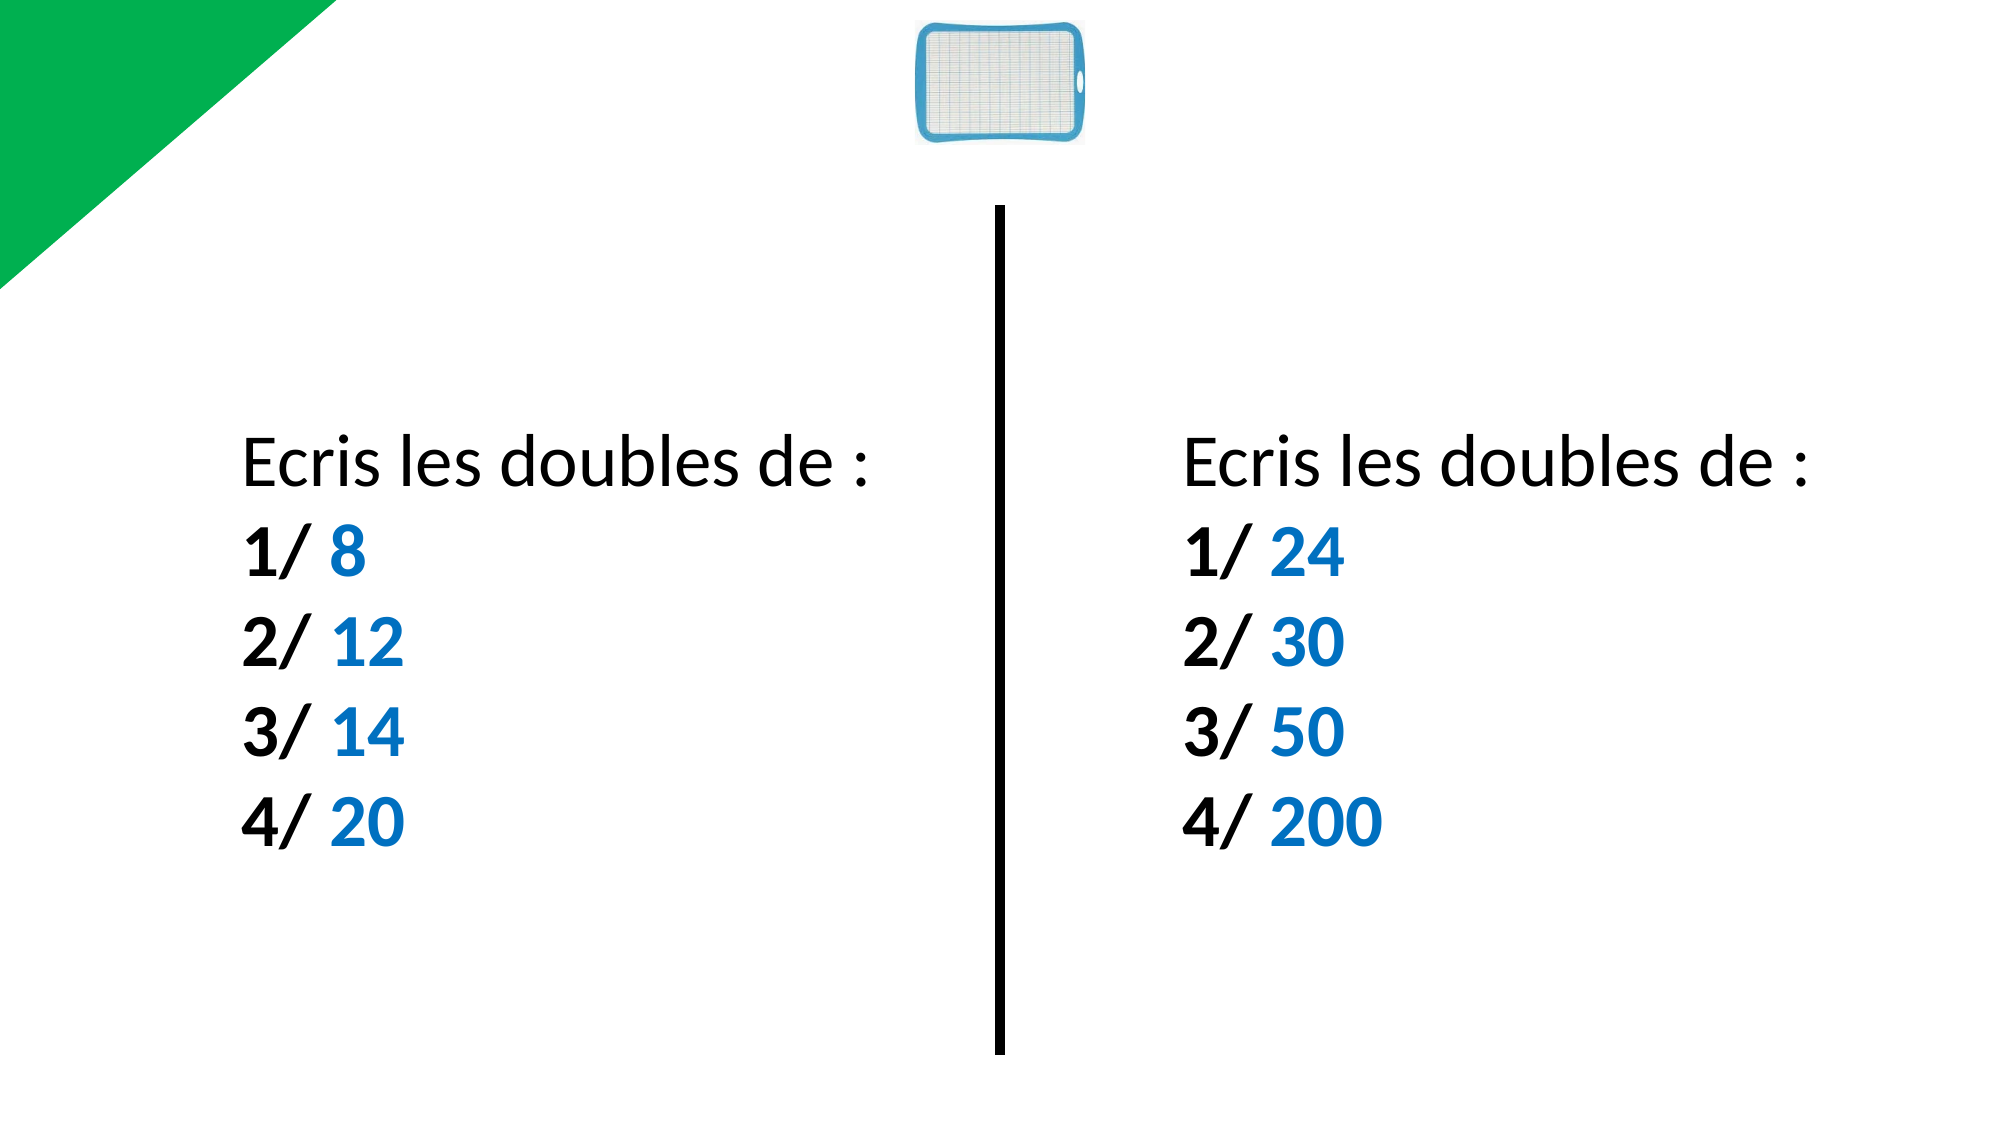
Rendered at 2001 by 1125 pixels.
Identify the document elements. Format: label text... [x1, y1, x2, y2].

text_box [0, 0, 337, 290]
text_box Ecris les doubles de : 1/ 8 2/ 12 3/ 14 4/ 20 [227, 404, 915, 869]
text_box Ecris les doubles de : 1/ 24 2/ 30 3/ 50 4/ 200 [1167, 404, 1855, 869]
picture [914, 20, 1086, 145]
